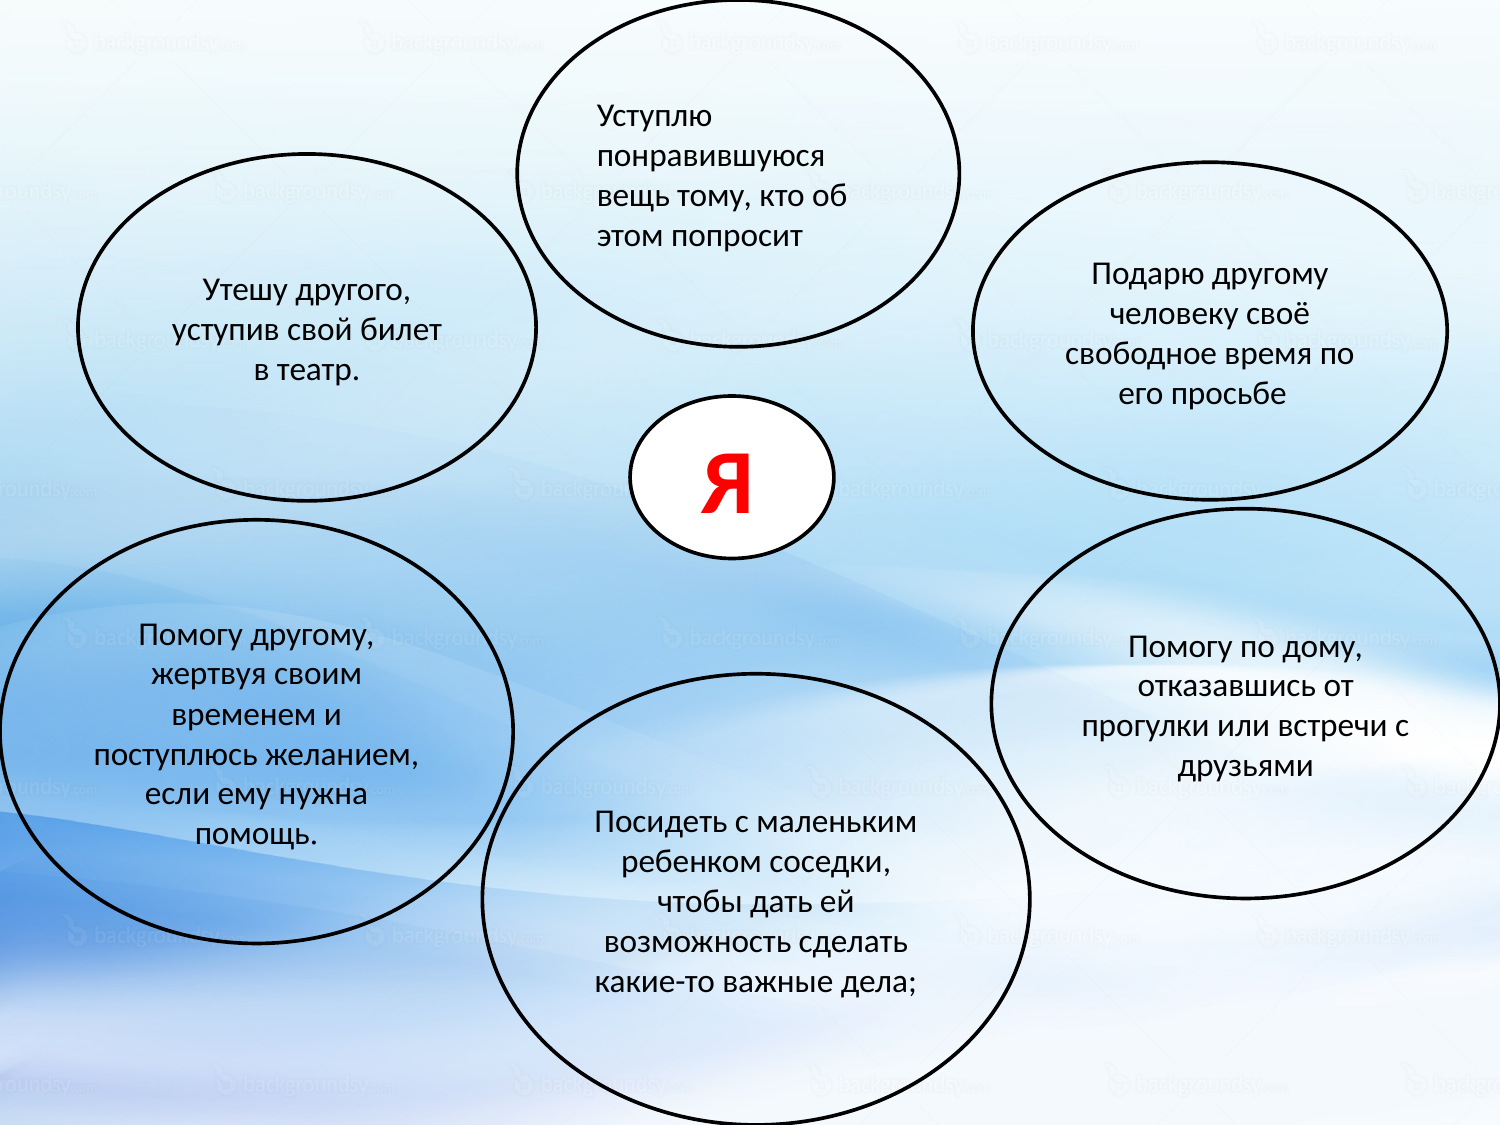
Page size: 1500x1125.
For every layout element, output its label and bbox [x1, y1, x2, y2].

text_box [0, 0, 1500, 1125]
